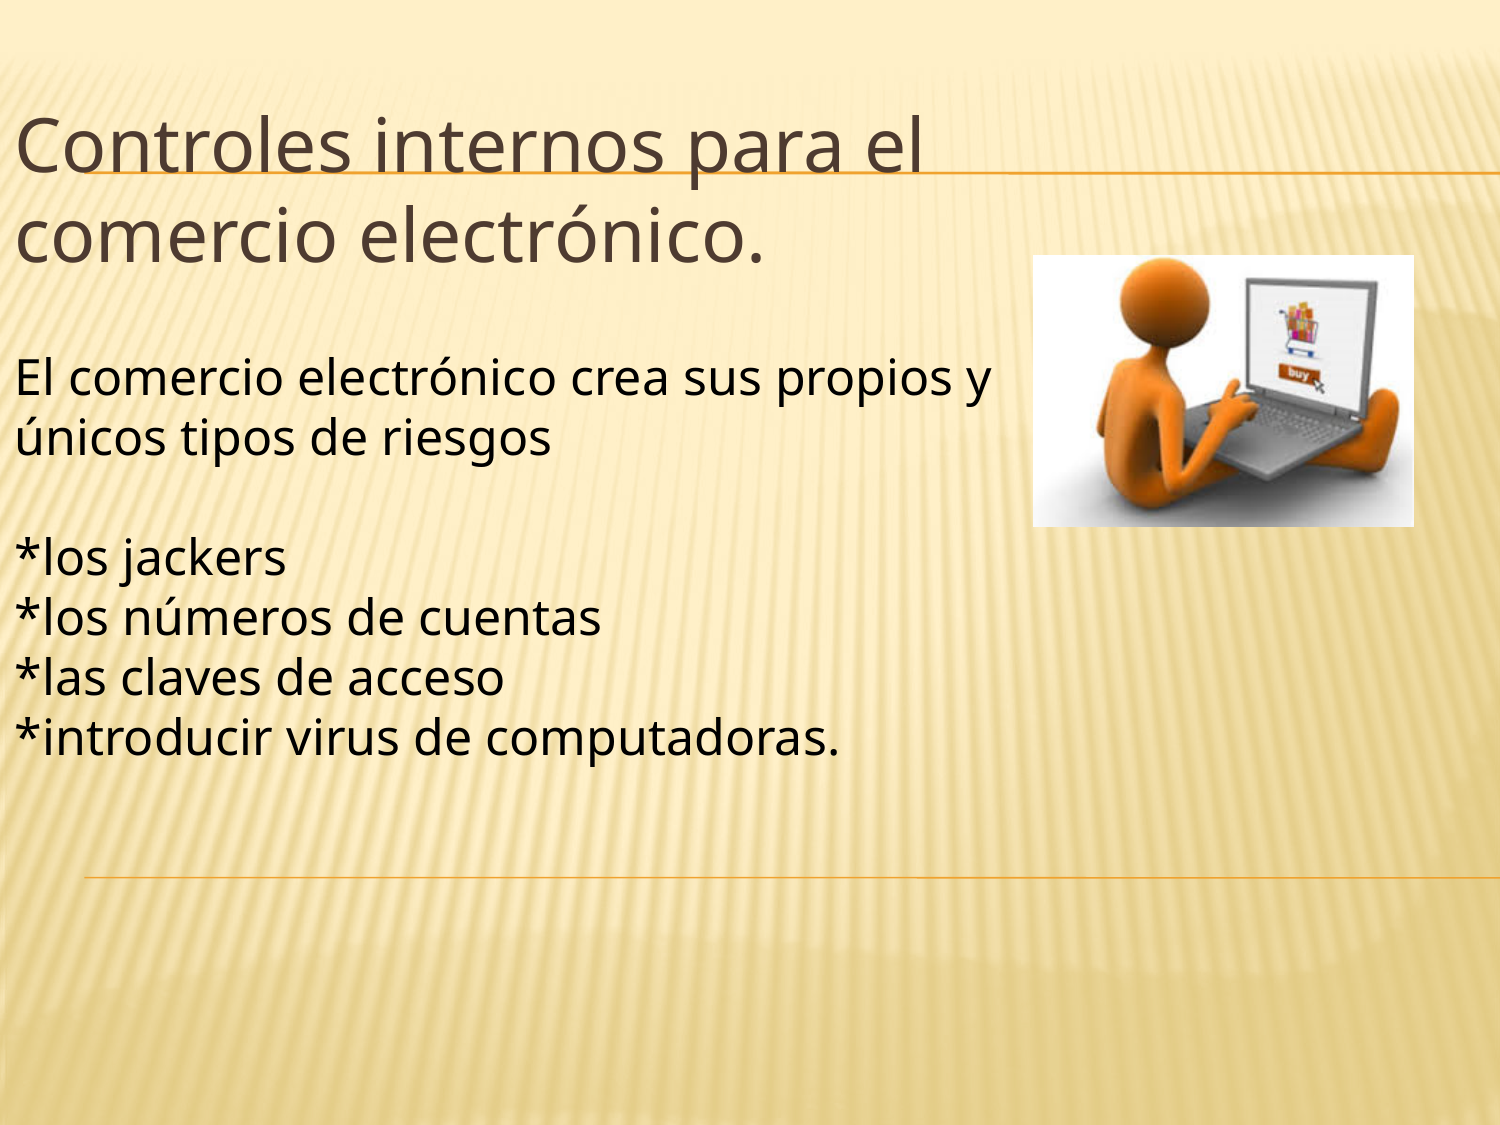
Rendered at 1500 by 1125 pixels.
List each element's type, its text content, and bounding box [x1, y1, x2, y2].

text_box El comercio electrónico crea sus propios y únicos tipos de riesgos *los jackers *los números de cuentas *las claves de acceso *introducir virus de computadoras. [0, 337, 1022, 870]
text_box Controles internos para el comercio electrónico. [0, 90, 1089, 319]
picture [0, 175, 1500, 1125]
picture [0, 0, 1500, 171]
